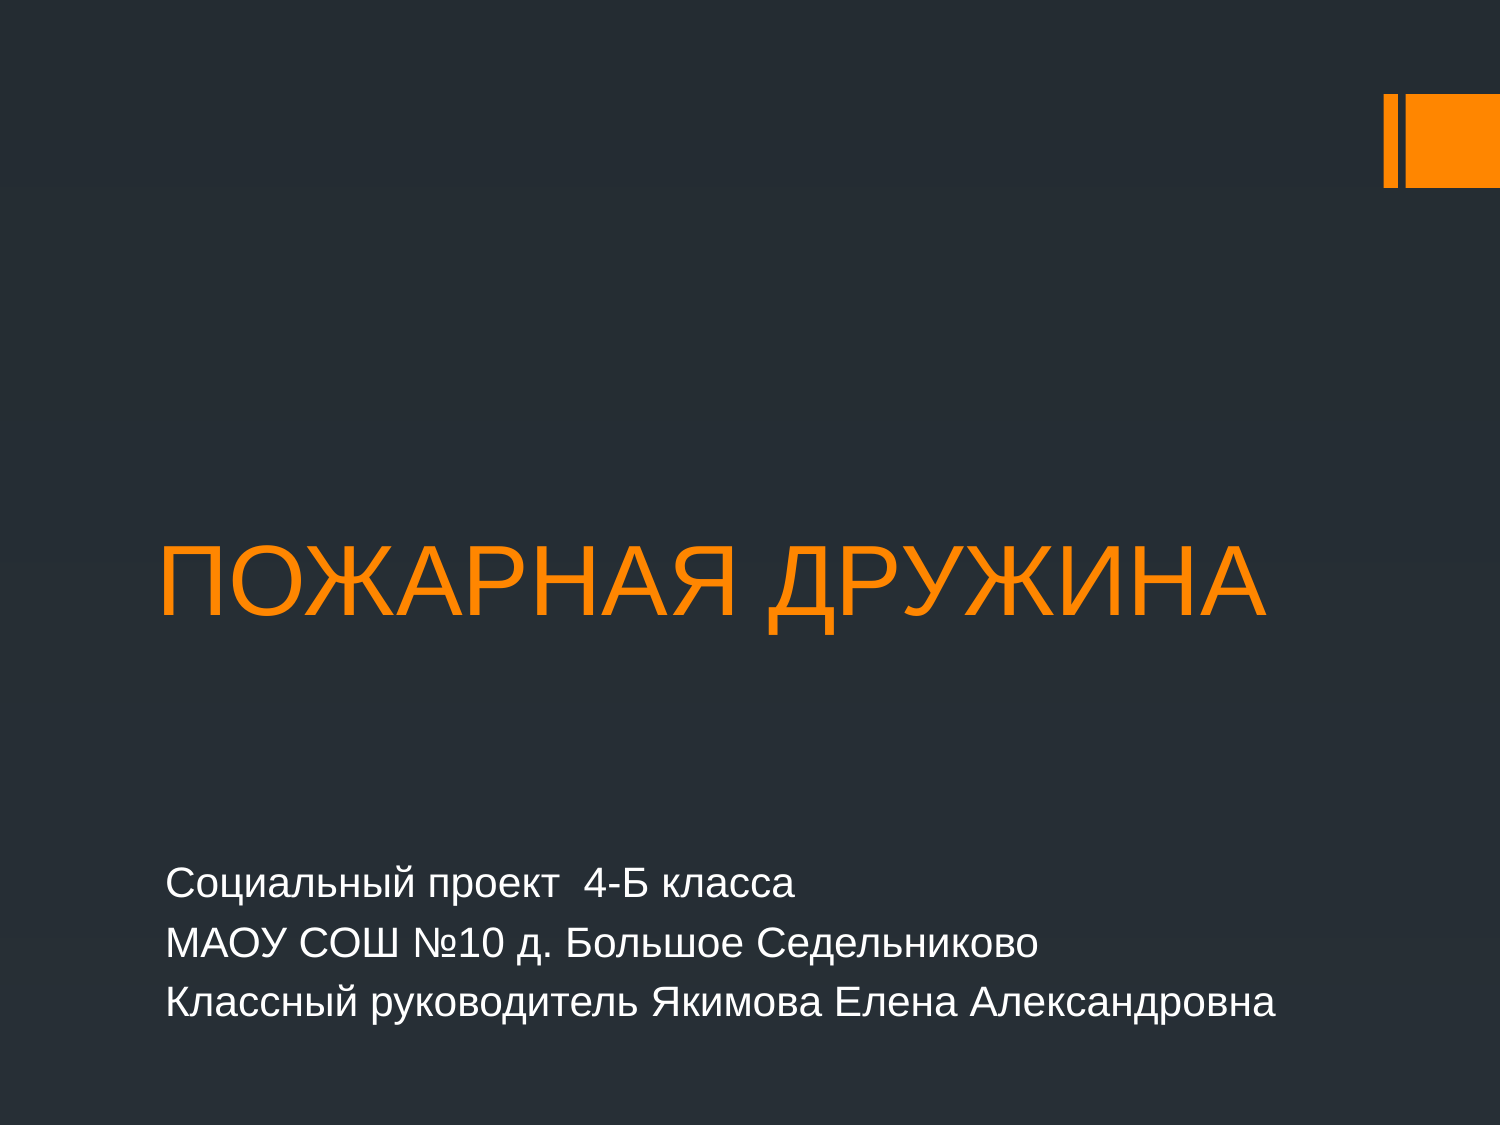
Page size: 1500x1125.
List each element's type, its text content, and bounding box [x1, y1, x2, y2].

title ПОЖАРНАЯ ДРУЖИНА [112, 444, 1313, 764]
subtitle Социальный проект 4-Б класса МАОУ СОШ №10 д. Большое Седельниково Классный руководитель Якимова Елена Александровна [150, 847, 1350, 1036]
